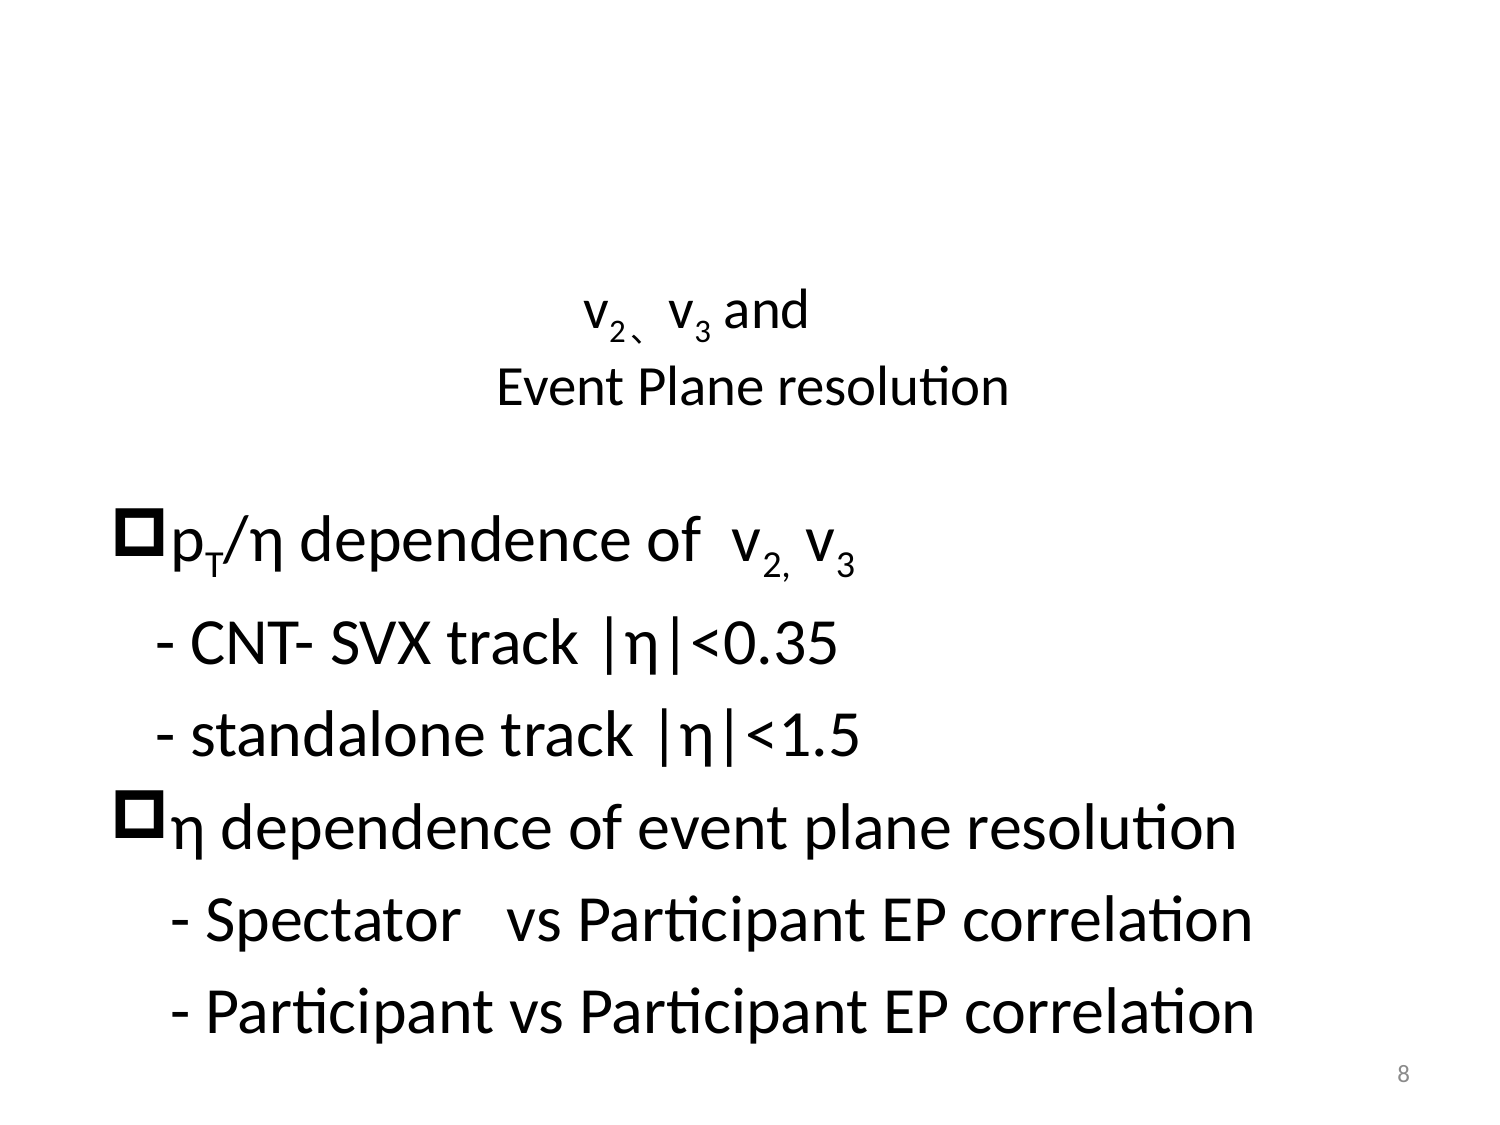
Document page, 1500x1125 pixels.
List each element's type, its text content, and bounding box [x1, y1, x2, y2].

title v2、v3 and Event Plane resolution [27, 262, 1367, 426]
list pT/η dependence of v2, v3 - CNT- SVX track |η|<0.35 - standalone track |η|<1.5 η dependence of event plane resolution - Spectator vs Participant EP correlation - Participant vs Participant EP correlation [95, 487, 1461, 1057]
slide_number 8 [1074, 1057, 1425, 1103]
